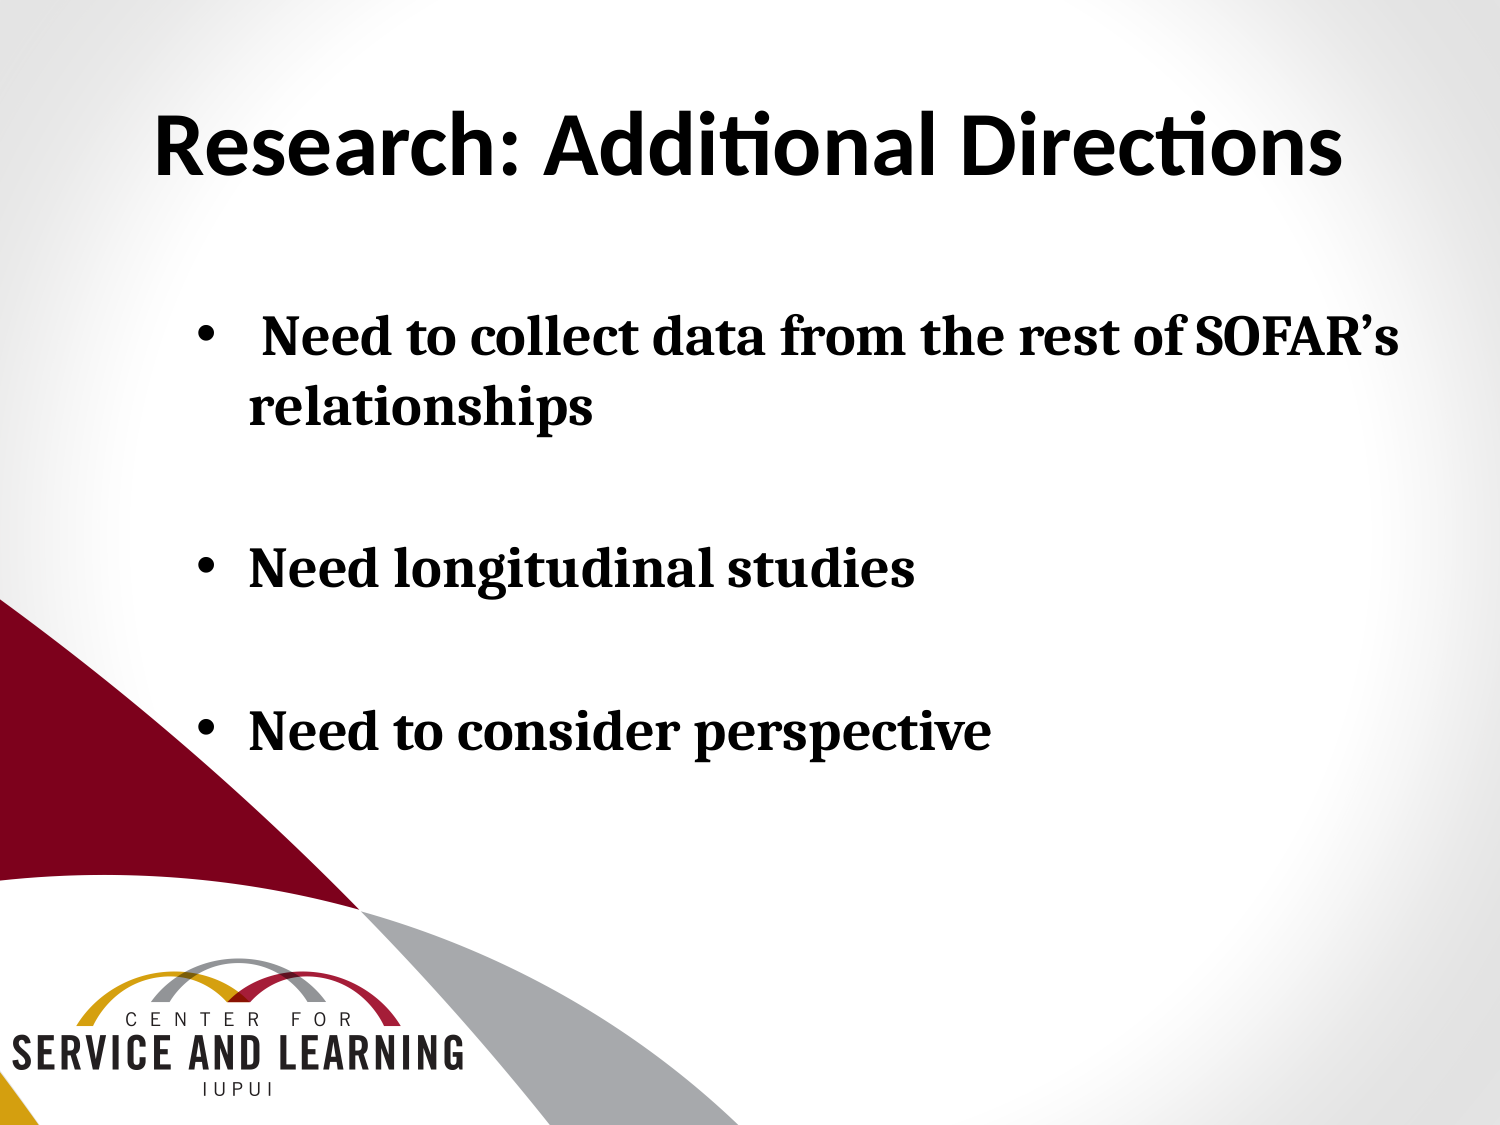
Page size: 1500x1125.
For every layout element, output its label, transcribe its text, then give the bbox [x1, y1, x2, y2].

list Need to collect data from the rest of SOFAR’s relationships Need longitudinal studies Need to consider perspective [181, 290, 1425, 774]
picture [0, 0, 1500, 1125]
title Research: Additional Directions [75, 45, 1425, 233]
